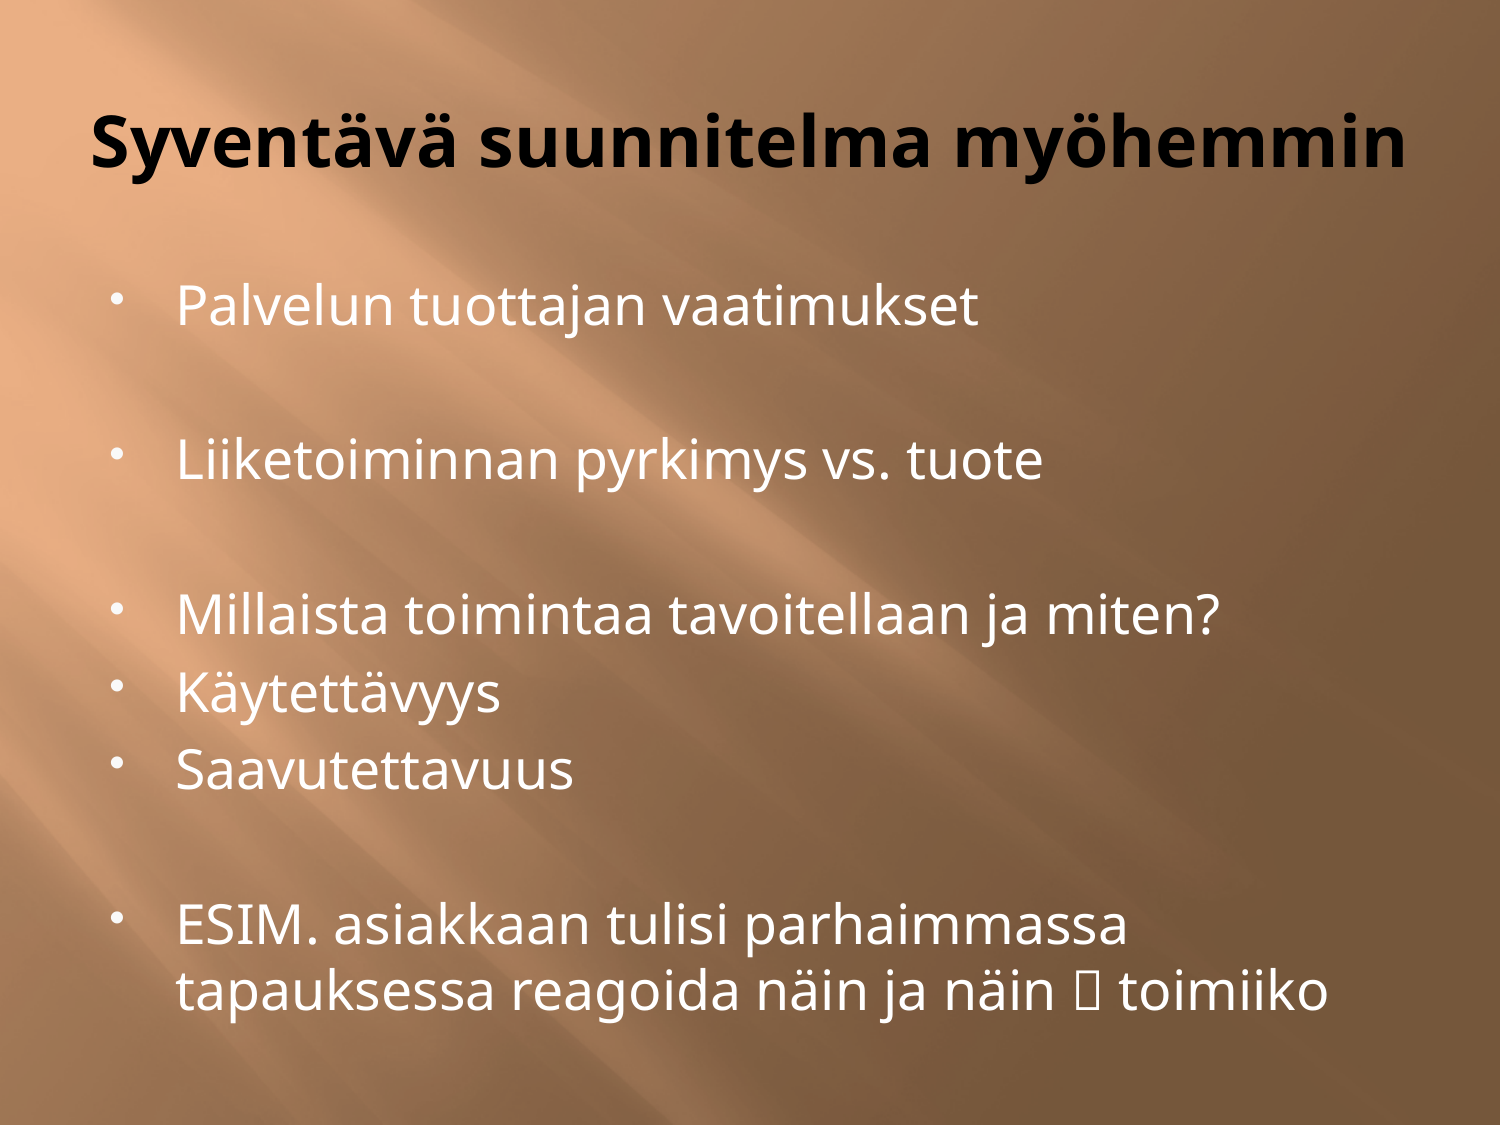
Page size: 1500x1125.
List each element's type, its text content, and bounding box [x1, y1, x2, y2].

title Syventävä suunnitelma myöhemmin [75, 45, 1425, 233]
list Palvelun tuottajan vaatimukset Liiketoiminnan pyrkimys vs. tuote Millaista toimintaa tavoitellaan ja miten? Käytettävyys Saavutettavuus ESIM. asiakkaan tulisi parhaimmassa tapauksessa reagoida näin ja näin  toimiiko [75, 262, 1425, 1035]
